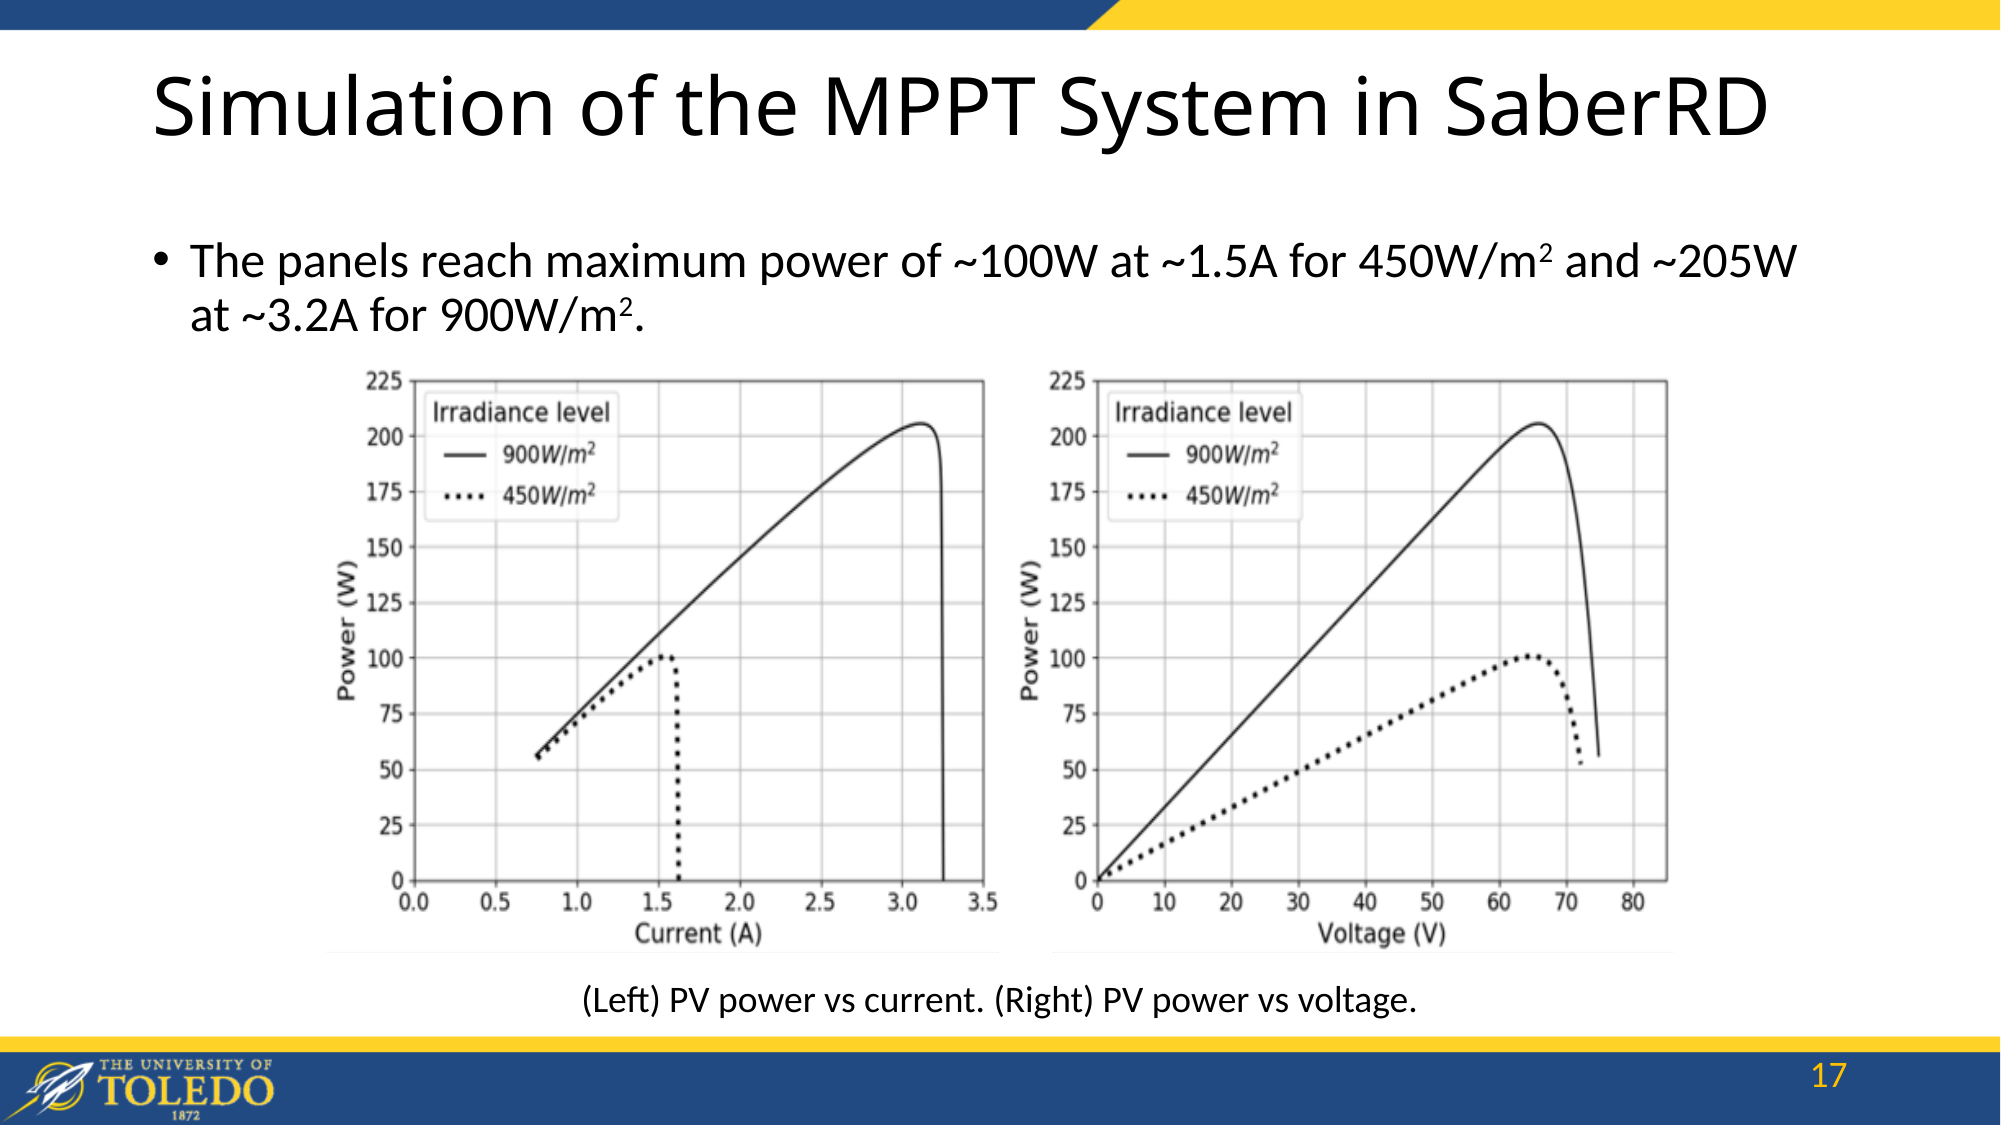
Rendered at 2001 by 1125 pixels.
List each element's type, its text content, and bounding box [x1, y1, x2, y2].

picture [0, 0, 2001, 1125]
slide_number 17 [1412, 1042, 1863, 1103]
text_box (Left) PV power vs current. (Right) PV power vs voltage. [566, 967, 1434, 1028]
title Simulation of the MPPT System in SaberRD [137, 49, 1863, 170]
list The panels reach maximum power of ~100W at ~1.5A for 450W/m2 and ~205W at ~3.2A for 900W/m2. [137, 226, 1863, 610]
